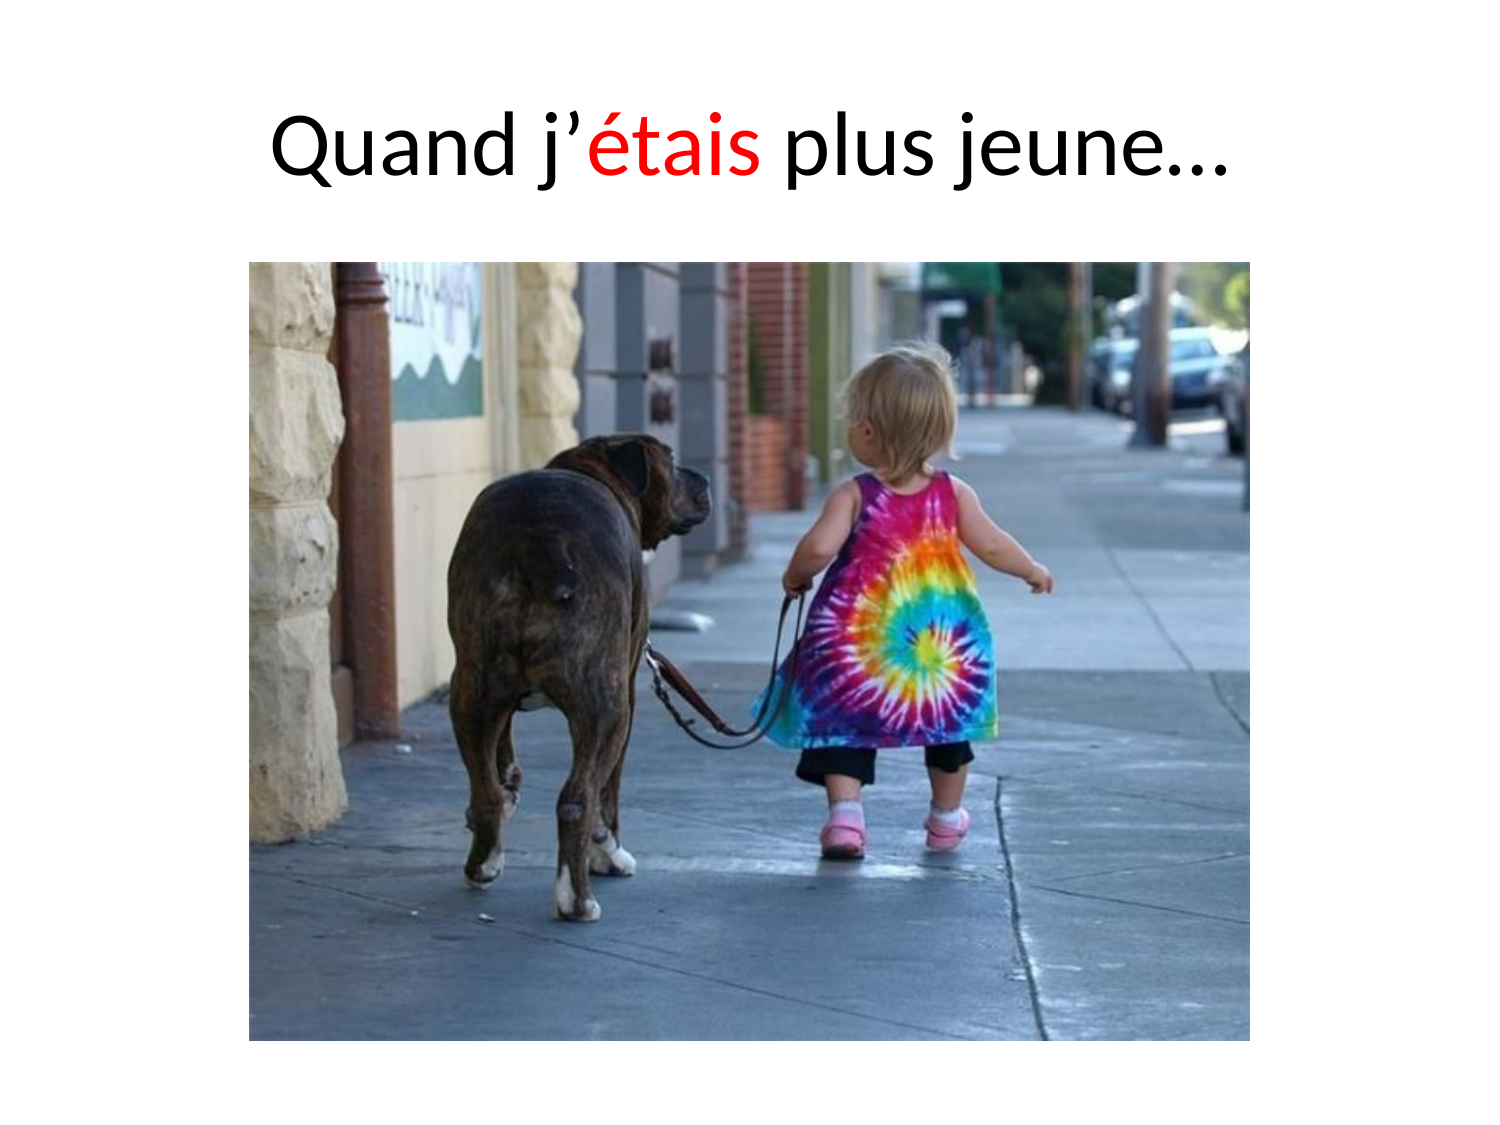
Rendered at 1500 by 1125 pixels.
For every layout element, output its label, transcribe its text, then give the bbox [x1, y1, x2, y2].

picture [249, 262, 1251, 1041]
title Quand j’étais plus jeune… [75, 45, 1425, 233]
